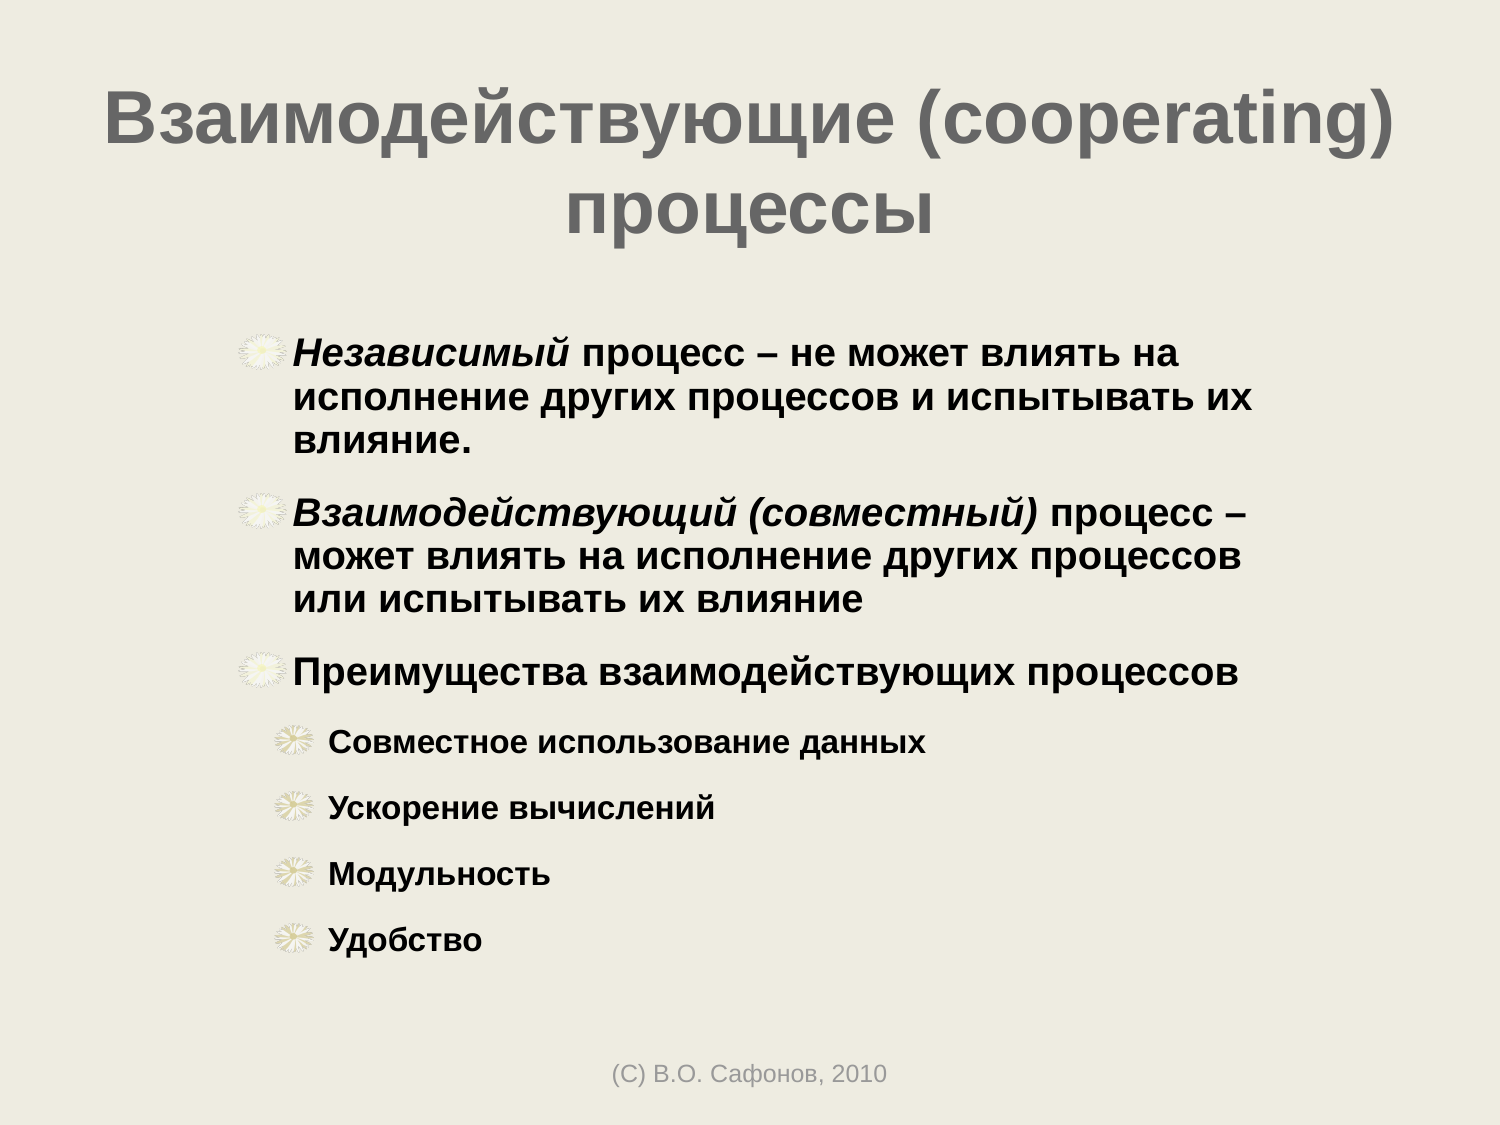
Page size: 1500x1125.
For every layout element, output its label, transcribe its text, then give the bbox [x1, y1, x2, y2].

picture [274, 725, 314, 755]
picture [238, 334, 287, 370]
picture [274, 923, 314, 953]
list Независимый процесс – не может влиять на исполнение других процессов и испытывать их влияние. Взаимодействующий (совместный) процесс – может влиять на исполнение других процессов или испытывать их влияние Преимущества взаимодействующих процессов Совместное использование данных Ускорение вычислений Модульность Удобство [223, 324, 1276, 1005]
picture [238, 652, 287, 688]
footer (C) В.О. Сафонов, 2010 [512, 1042, 988, 1103]
picture [238, 493, 287, 529]
title Взаимодействующие (cooperating) процессы [74, 49, 1426, 268]
picture [274, 791, 314, 821]
picture [274, 857, 314, 887]
